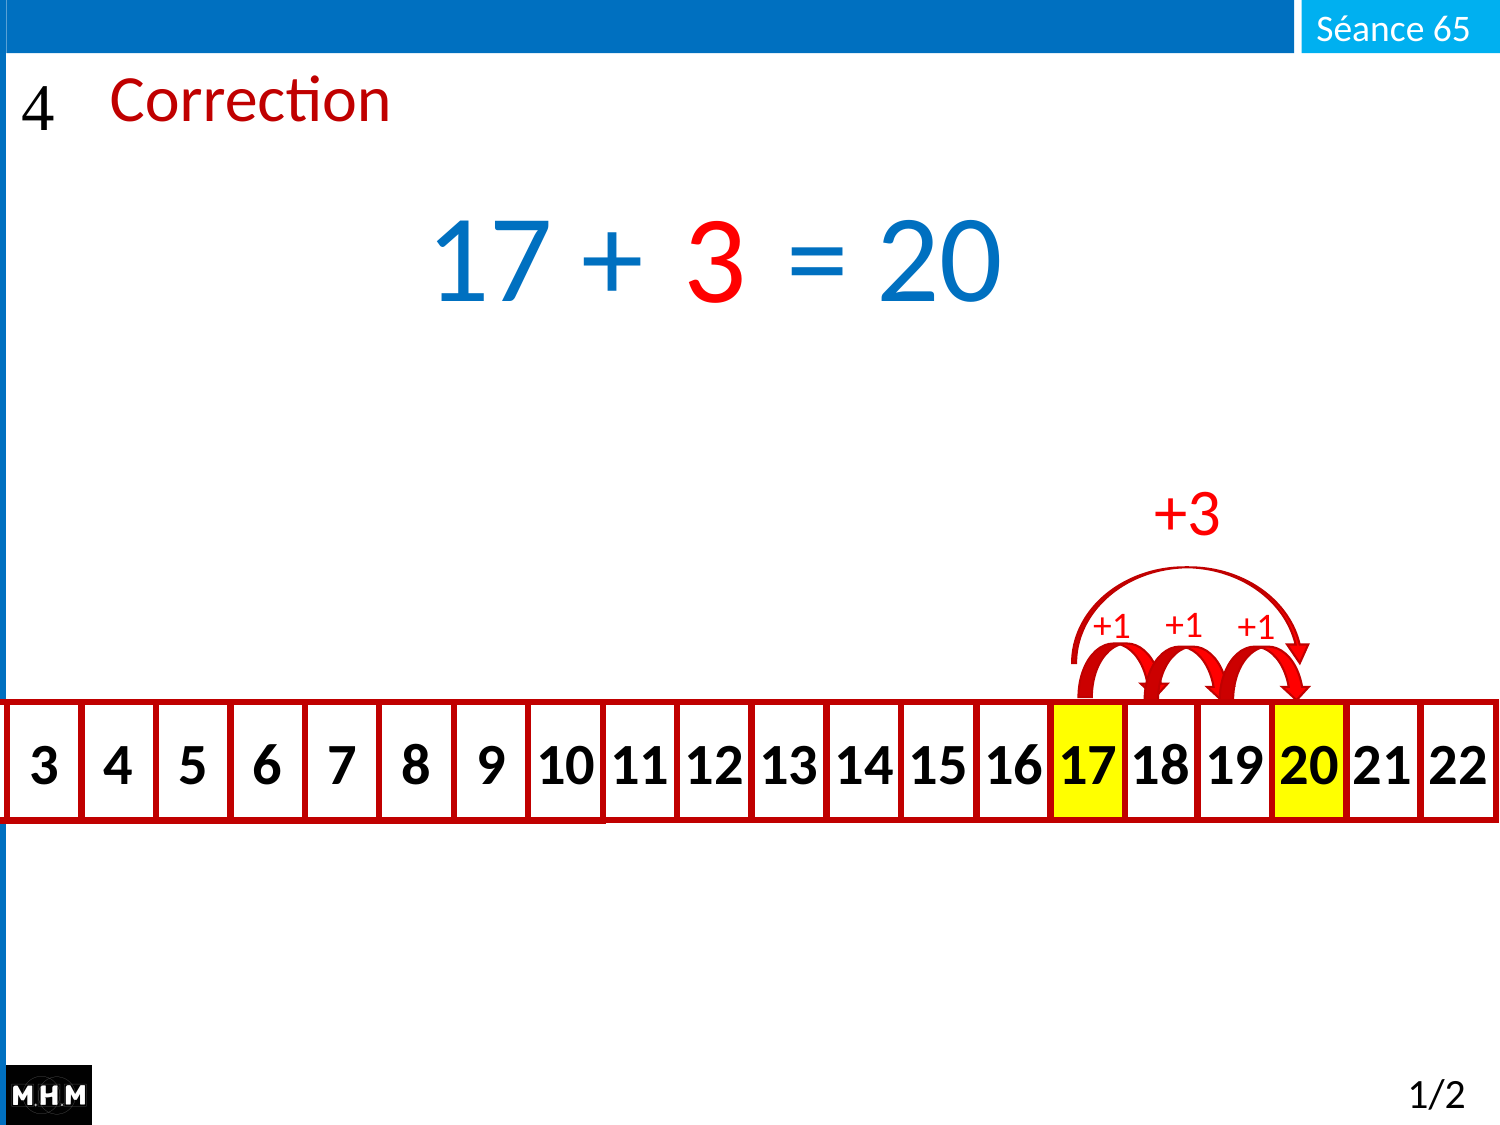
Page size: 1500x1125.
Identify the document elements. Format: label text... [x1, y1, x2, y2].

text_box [0, 701, 1496, 821]
picture [6, 1065, 92, 1125]
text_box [1219, 664, 1310, 701]
text_box 3 [660, 169, 770, 335]
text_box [1072, 461, 1311, 664]
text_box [1078, 664, 1144, 698]
title Correction [94, 57, 1389, 144]
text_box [1144, 664, 1219, 701]
text_box 17 + … = 20 [379, 168, 1051, 334]
list 1/2 [1373, 1064, 1500, 1125]
